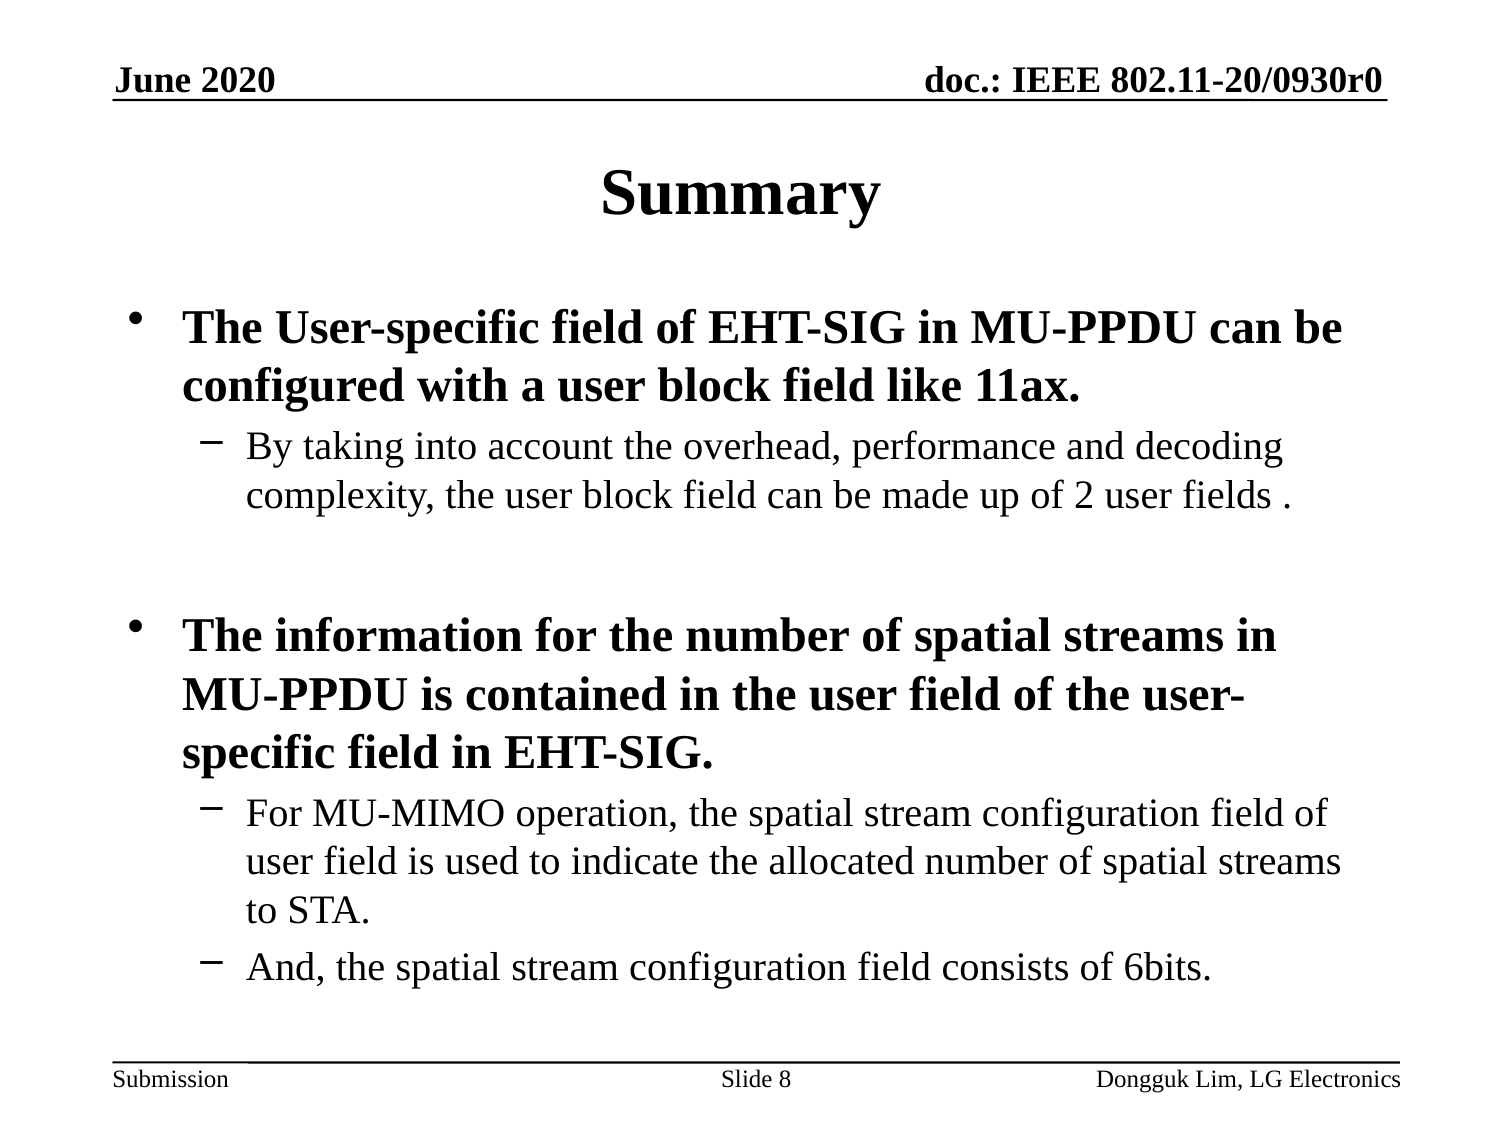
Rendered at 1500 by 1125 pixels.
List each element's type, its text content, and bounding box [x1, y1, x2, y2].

title Summary [112, 112, 1388, 263]
list The User-specific field of EHT-SIG in MU-PPDU can be configured with a user block field like 11ax. By taking into account the overhead, performance and decoding complexity, the user block field can be made up of 2 user fields . The information for the number of spatial streams in MU-PPDU is contained in the user field of the user-specific field in EHT-SIG. For MU-MIMO operation, the spatial stream configuration field of user field is used to indicate the allocated number of spatial streams to STA. And, the spatial stream configuration field consists of 6bits. [112, 287, 1388, 1000]
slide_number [114, 54, 278, 101]
slide_number Slide 8 [712, 1061, 800, 1093]
footer Dongguk Lim, LG Electronics [1092, 1061, 1402, 1093]
